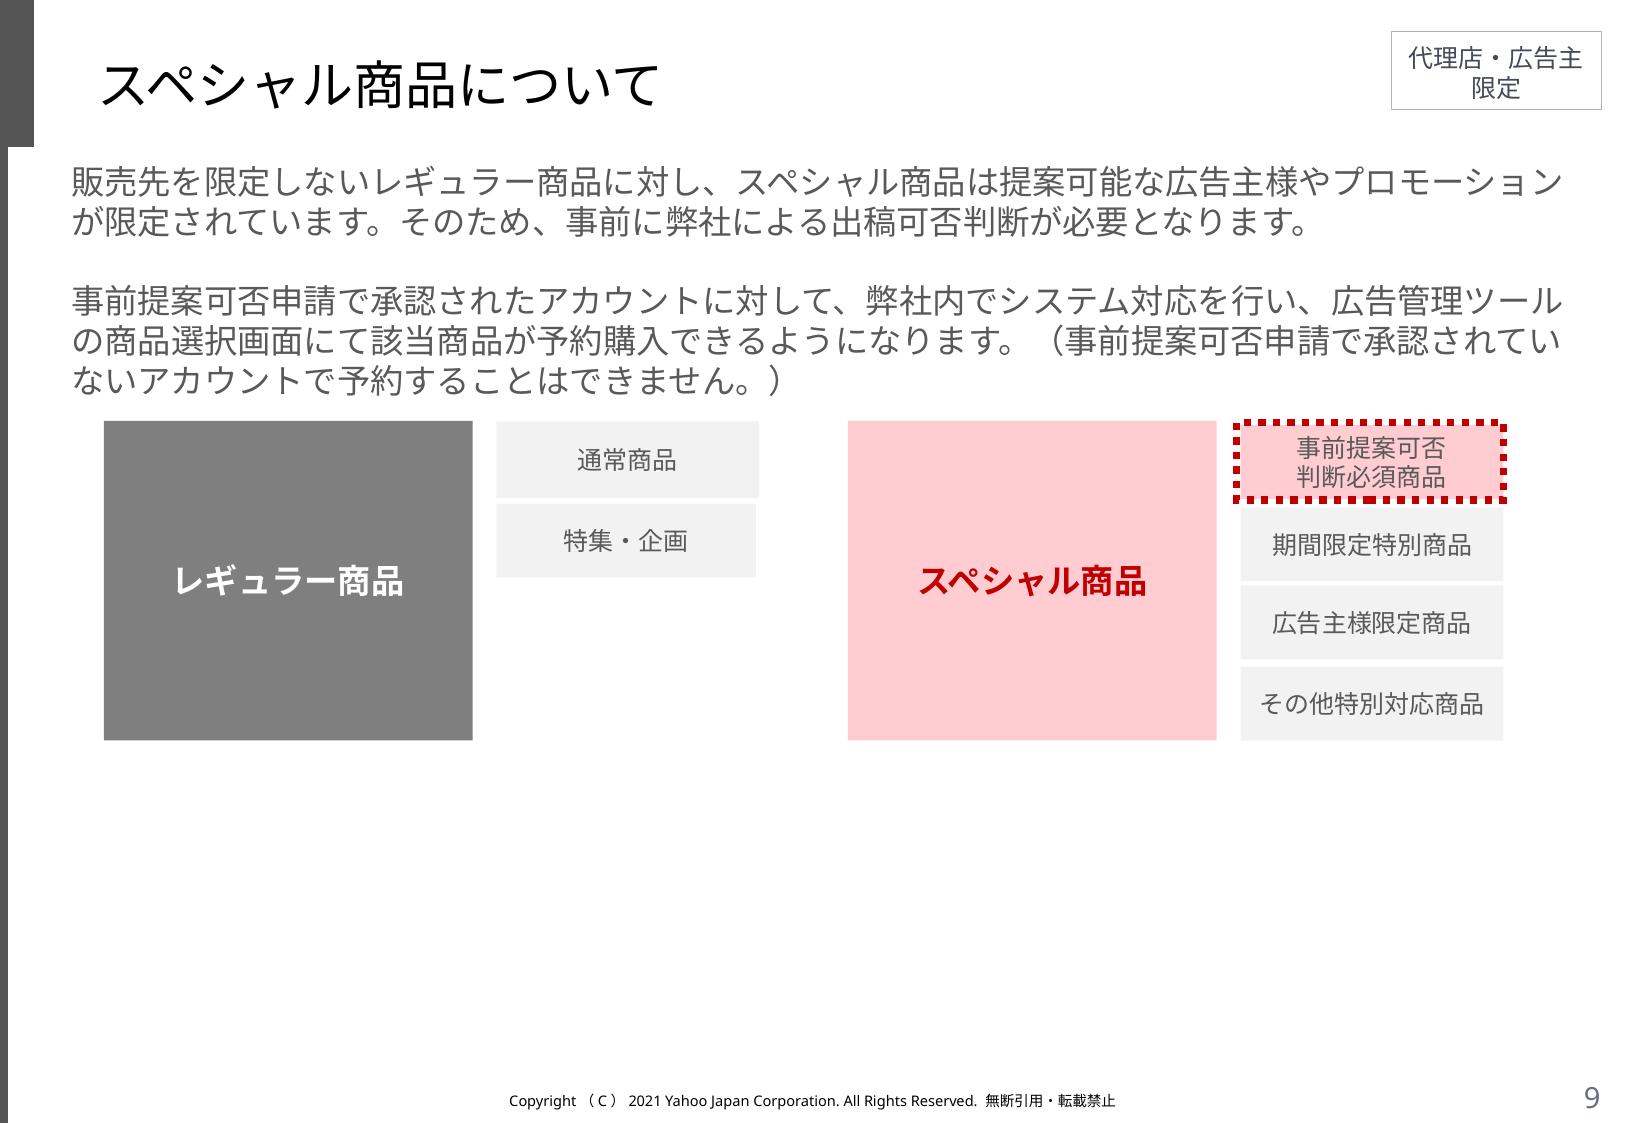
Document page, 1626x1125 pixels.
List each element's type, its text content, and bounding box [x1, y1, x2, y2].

text_box [1236, 422, 1504, 500]
text_box スペシャル商品 [846, 419, 1219, 742]
text_box その他特別対応商品 [1238, 665, 1505, 742]
footer Copyright（C）2021 Yahoo Japan Corporation. All Rights Reserved. 無断引用・転載禁止 [458, 1070, 1167, 1125]
text_box 広告主様限定商品 [1239, 583, 1505, 661]
text_box レギュラー商品 [102, 419, 475, 742]
text_box 期間限定特別商品 [1238, 505, 1505, 583]
text_box 通常商品 [494, 419, 761, 500]
text_box 特集・企画 [494, 502, 758, 580]
text_box 販売先を限定しないレギュラー商品に対し、スペシャル商品は提案可能な広告主様やプロモーションが限定されています。そのため、事前に弊社による出稿可否判断が必要となります。 事前提案可否申請で承認されたアカウントに対して、弊社内でシステム対応を行い、広告管理ツールの商品選択画面にて該当商品が予約購入できるようになります。（事前提案可否申請で承認されていないアカウントで予約することはできません。） [56, 153, 1597, 448]
title スペシャル商品について [82, 47, 1394, 119]
